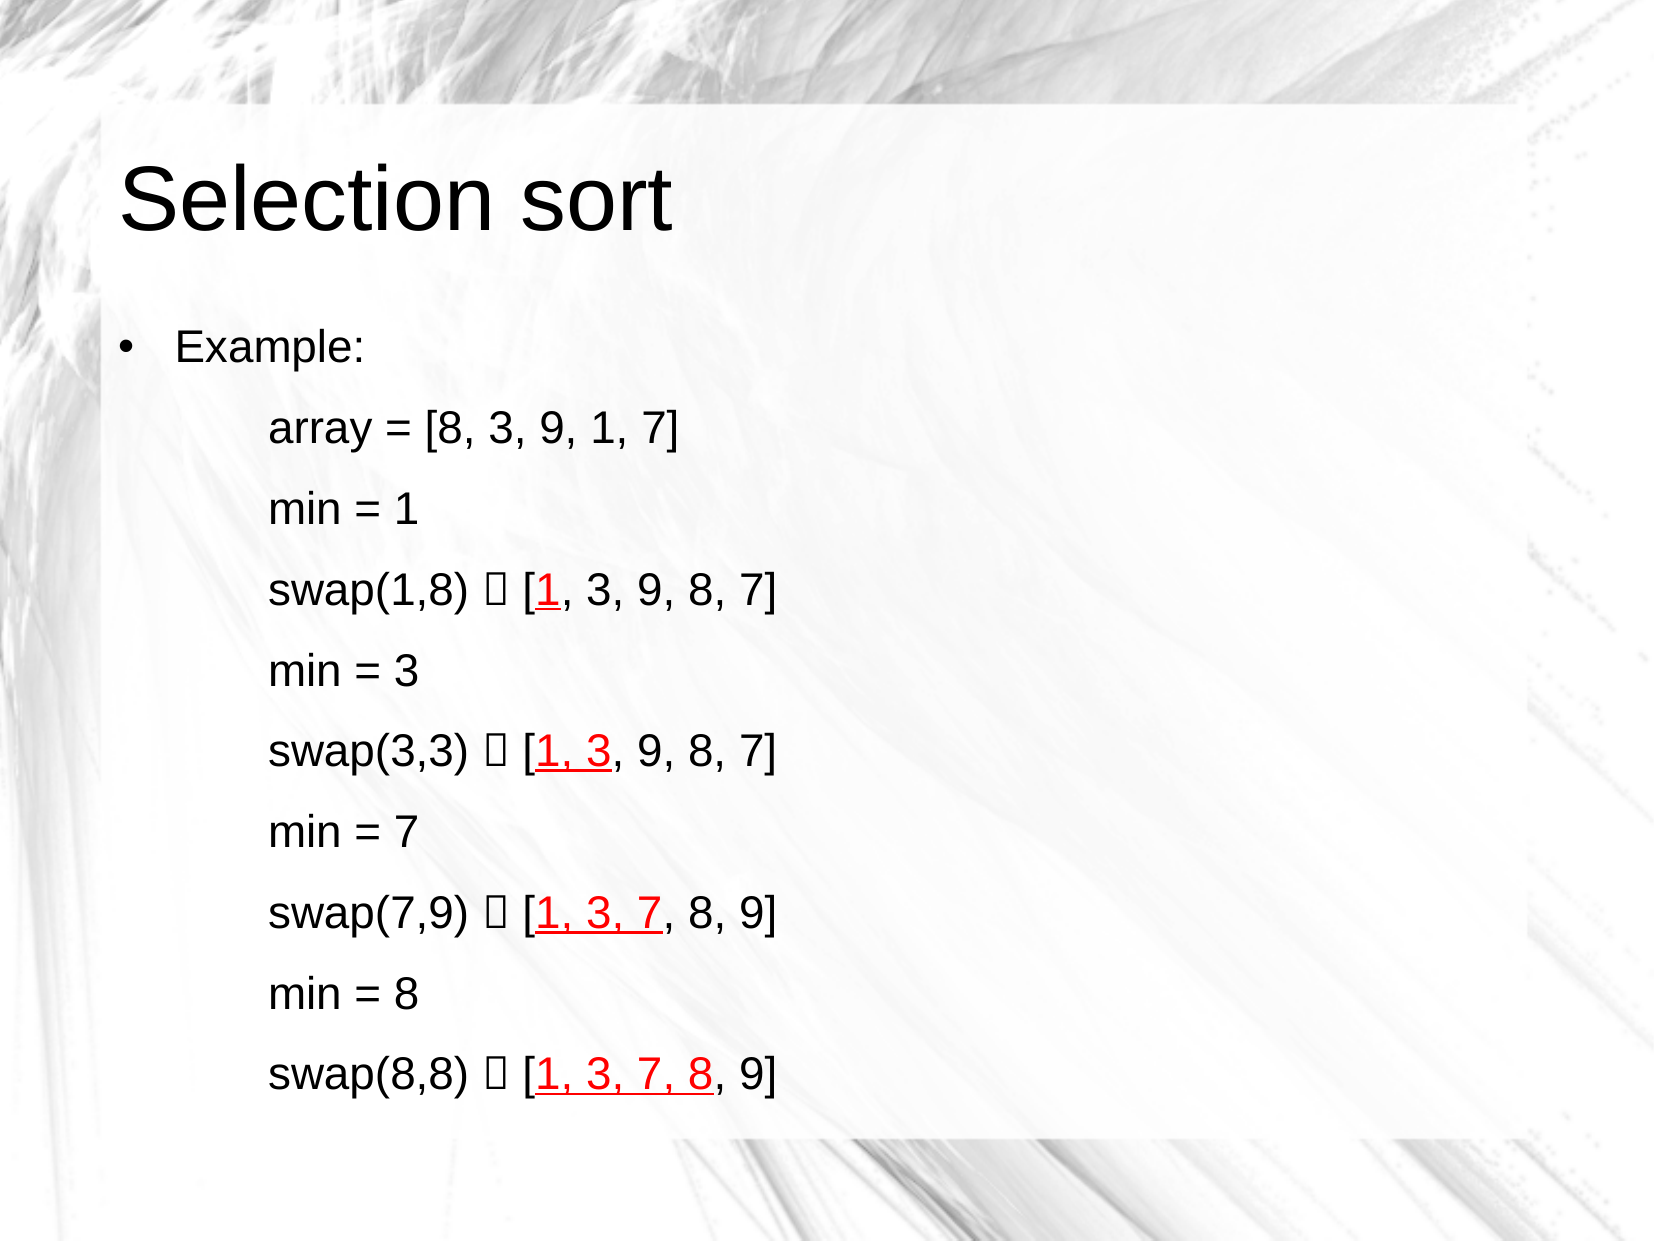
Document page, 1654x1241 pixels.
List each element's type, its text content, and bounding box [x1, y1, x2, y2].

list Example: array = [8, 3, 9, 1, 7] min = 1 swap(1,8)  [1, 3, 9, 8, 7] min = 3 swap(3,3)  [1, 3, 9, 8, 7] min = 7 swap(7,9)  [1, 3, 7, 8, 9] min = 8 swap(8,8)  [1, 3, 7, 8, 9] [118, 319, 1571, 1109]
picture [0, 0, 1654, 1241]
title Selection sort [118, 112, 1506, 281]
